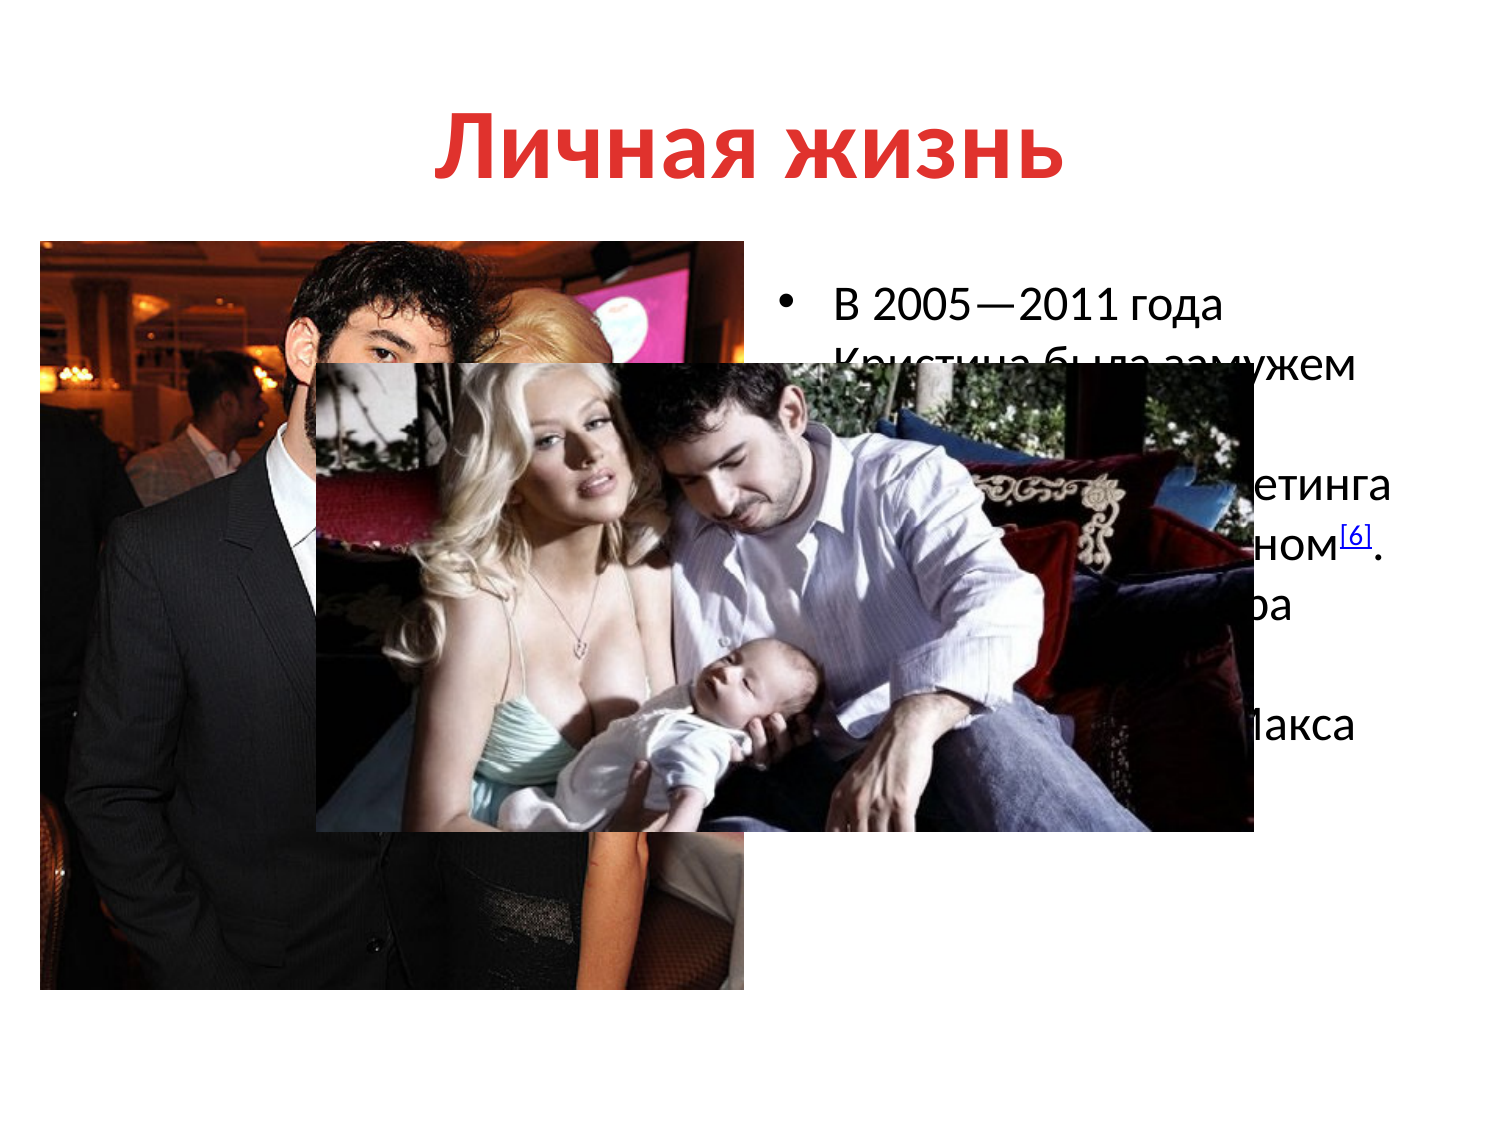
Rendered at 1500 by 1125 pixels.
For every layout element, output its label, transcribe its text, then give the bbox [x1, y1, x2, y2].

list В 2005—2011 года Кристина была замужем за работником музыкального маркетинга Джорданом Брэтманом[6]. В этом браке Агилера родила своего первенца — сына Макса Лайрона Брэтмана [762, 262, 1425, 1005]
picture [39, 240, 1255, 990]
title Личная жизнь [75, 45, 1425, 233]
